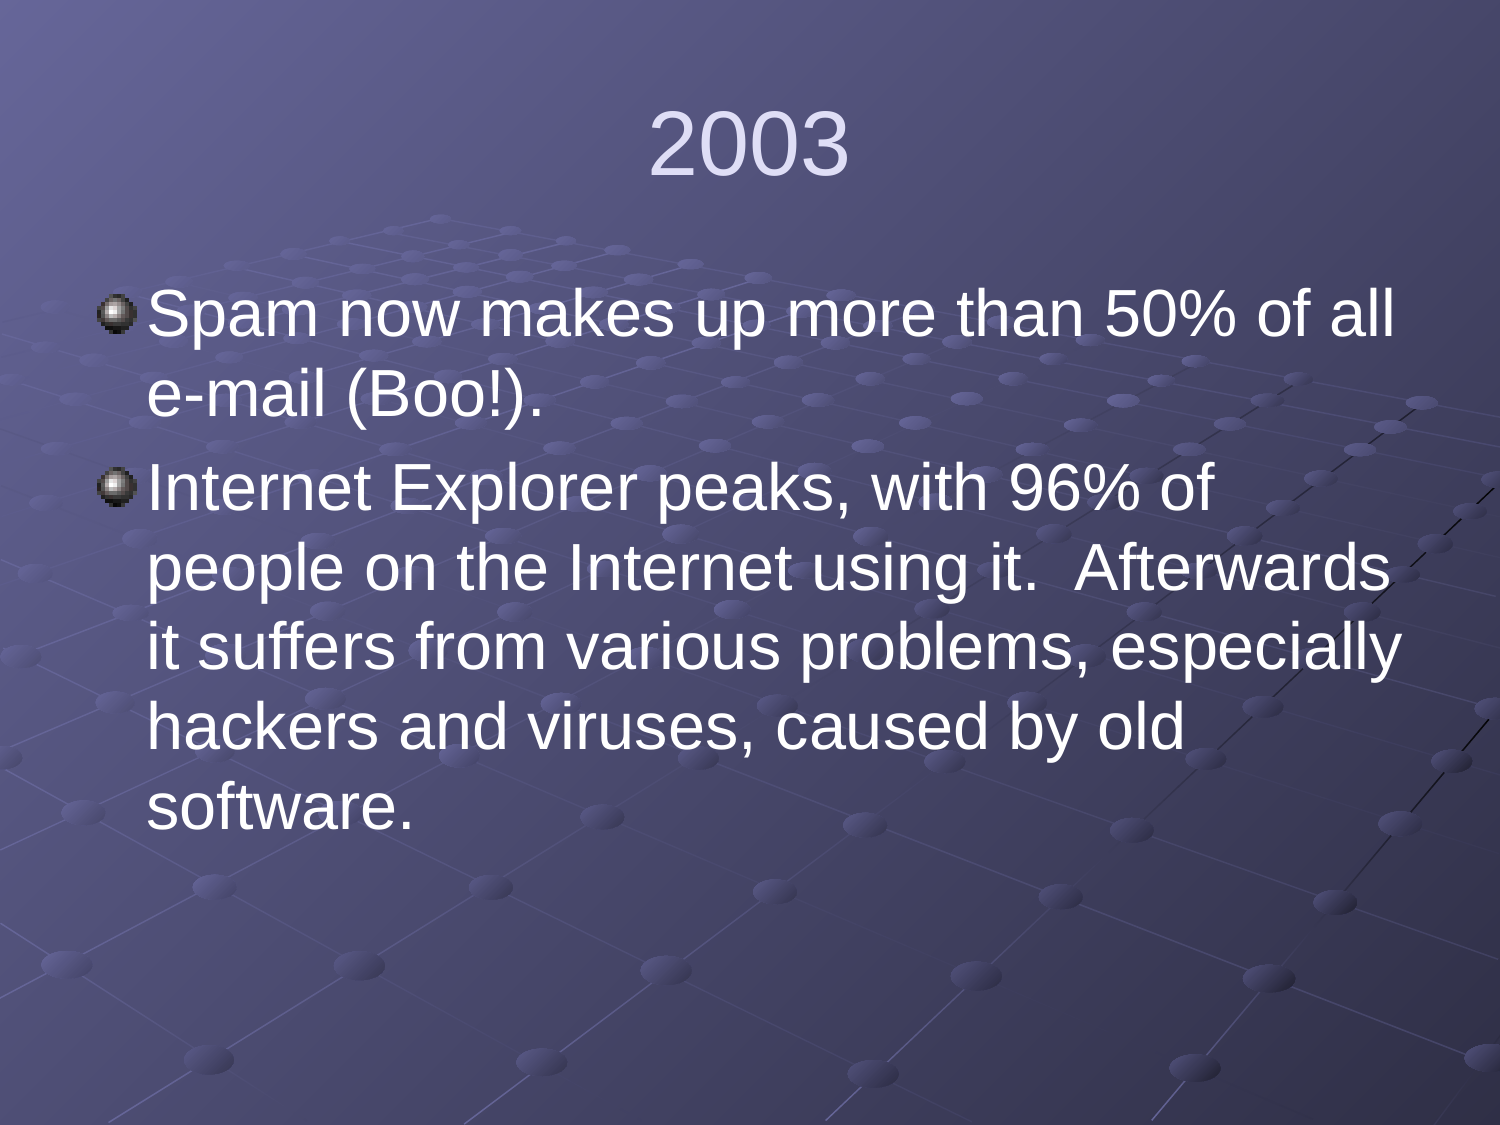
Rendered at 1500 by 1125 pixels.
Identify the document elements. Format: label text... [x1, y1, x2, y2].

title 2003 [75, 45, 1425, 233]
picture [90, 459, 137, 507]
list Spam now makes up more than 50% of all e-mail (Boo!). Internet Explorer peaks, with 96% of people on the Internet using it. Afterwards it suffers from various problems, especially hackers and viruses, caused by old software. [75, 262, 1425, 1038]
picture [90, 286, 137, 334]
